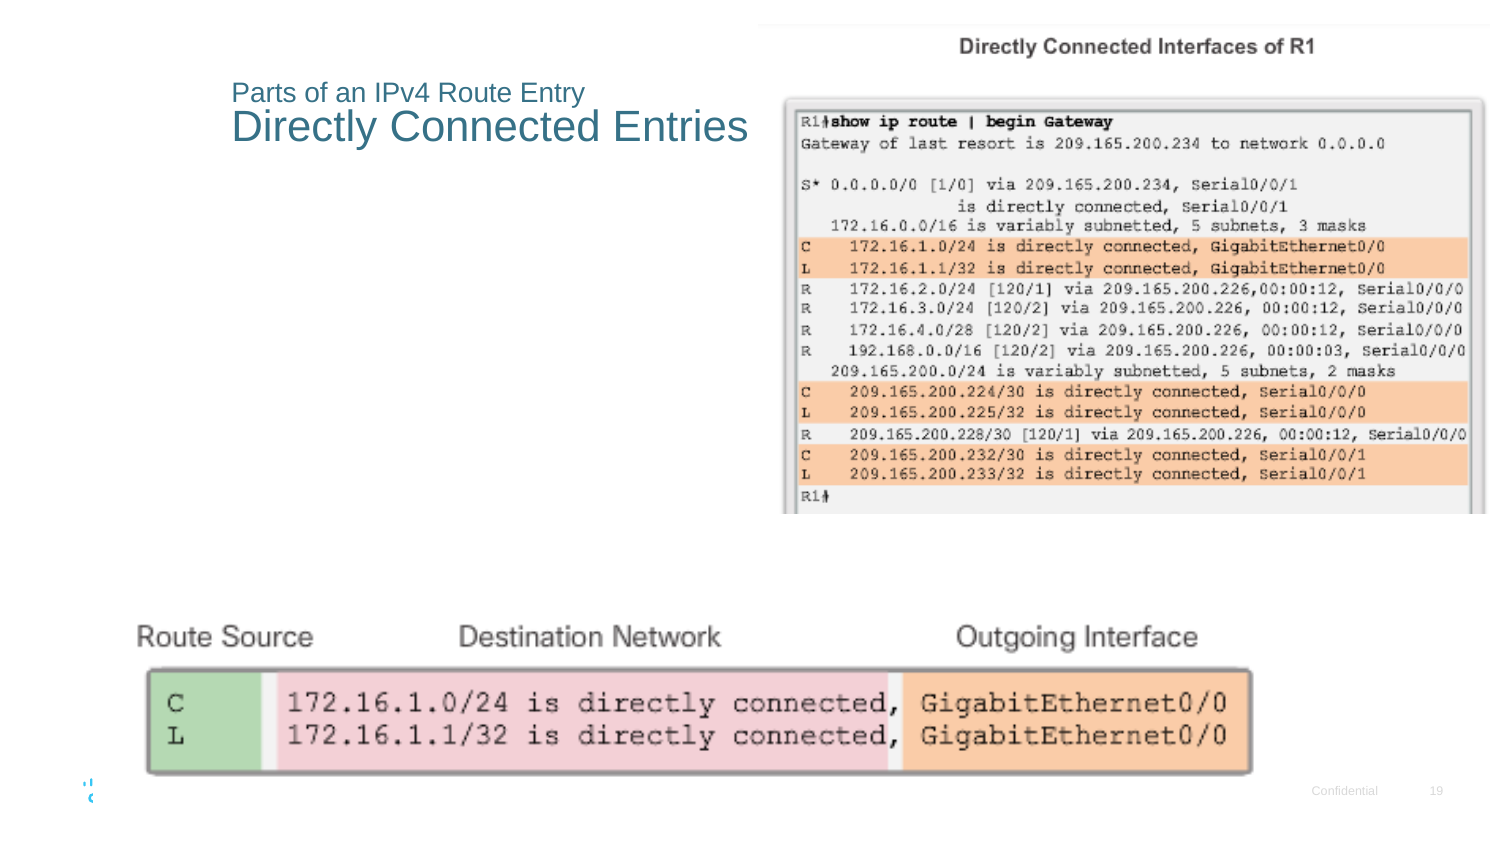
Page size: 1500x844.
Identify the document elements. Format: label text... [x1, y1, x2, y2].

title Parts of an IPv4 Route Entry Directly Connected Entries [216, 60, 753, 170]
picture [93, 562, 1309, 819]
picture [758, 24, 1490, 515]
